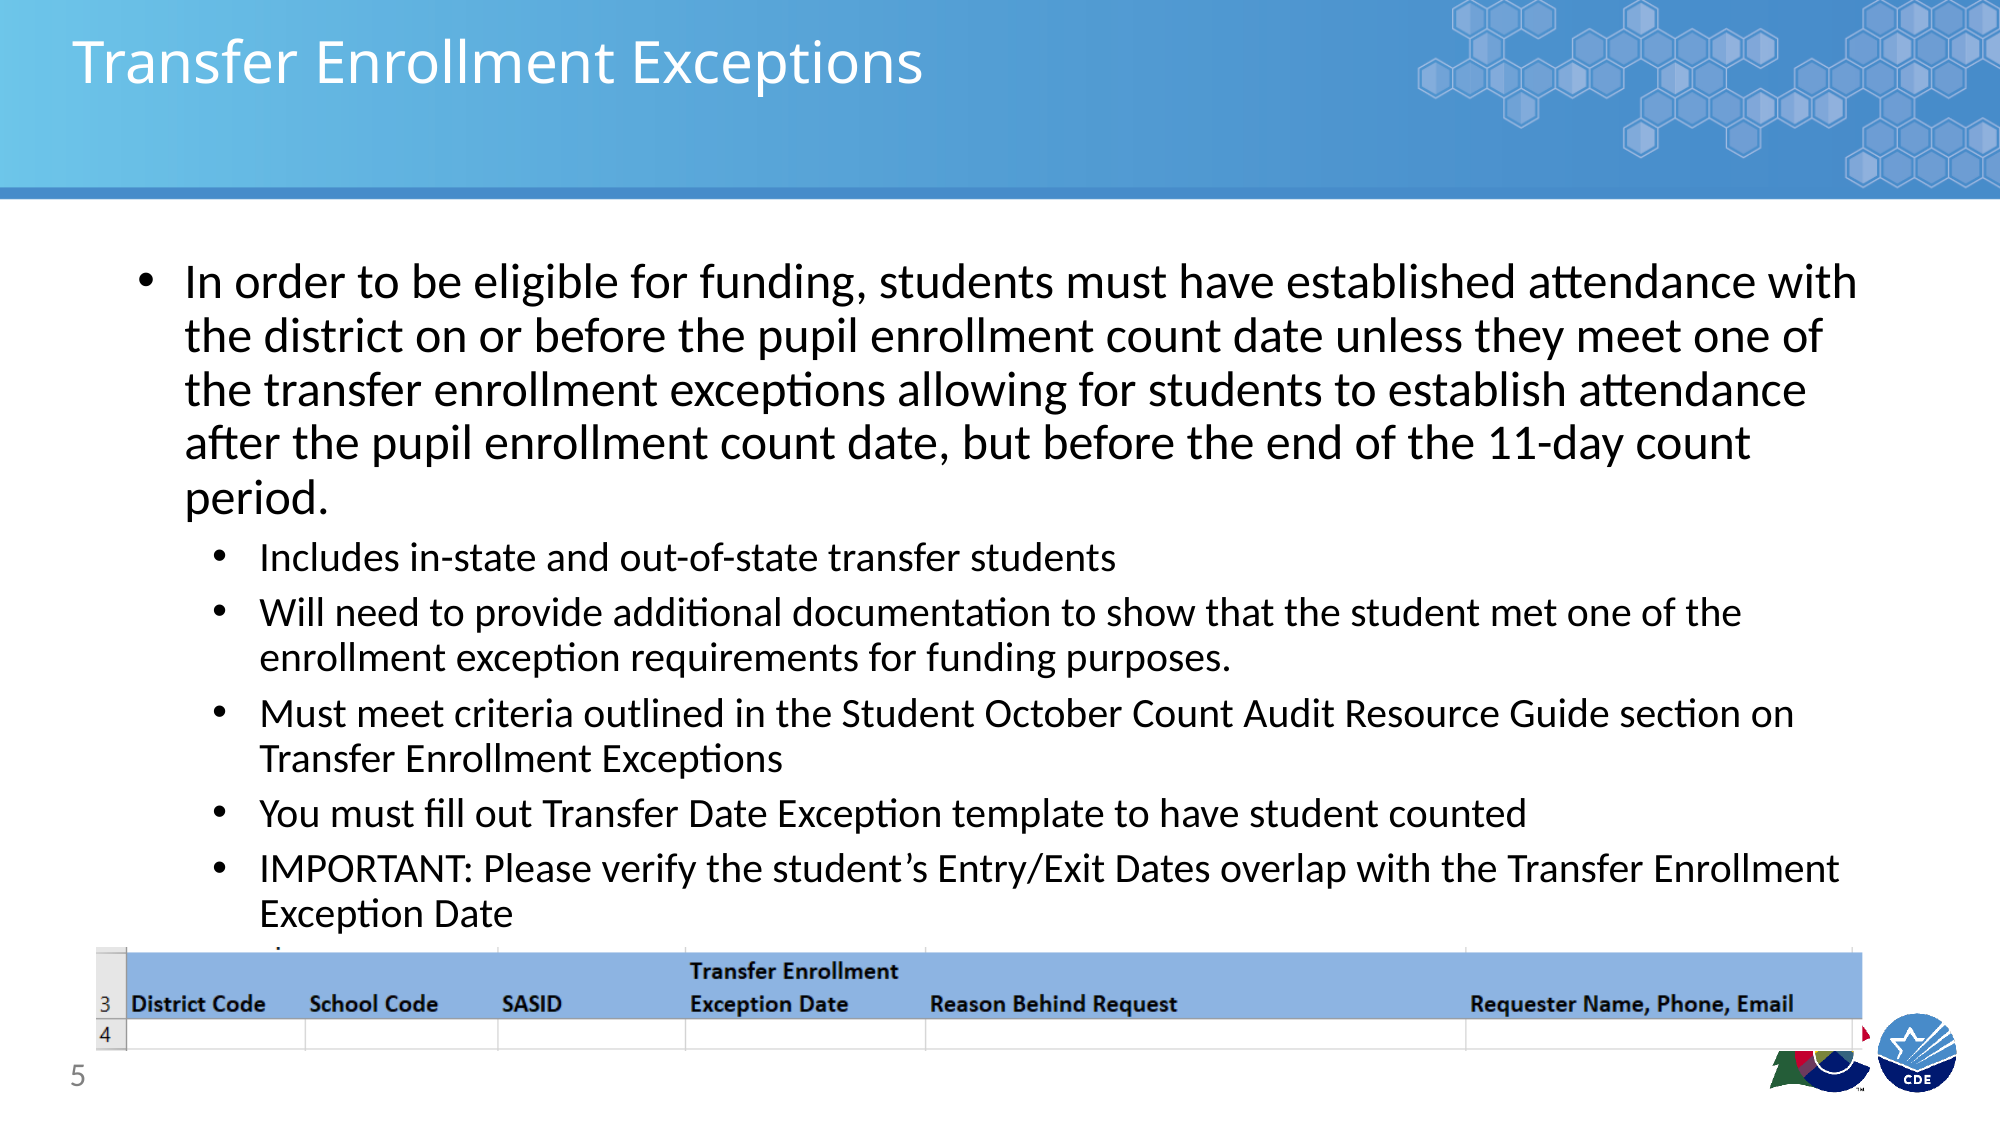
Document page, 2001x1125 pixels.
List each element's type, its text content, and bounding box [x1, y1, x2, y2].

title Transfer Enrollment Exceptions [72, 33, 1396, 182]
slide_number 5 [54, 1042, 505, 1103]
picture [0, 0, 2000, 200]
picture [96, 947, 1957, 1093]
list In order to be eligible for funding, students must have established attendance with the district on or before the pupil enrollment count date unless they meet one of the transfer enrollment exceptions allowing for students to establish attendance after the pupil enrollment count date, but before the end of the 11-day count period. Includes in-state and out-of-state transfer students Will need to provide additional documentation to show that the student met one of the enrollment exception requirements for funding purposes. Must meet criteria outlined in the Student October Count Audit Resource Guide section on Transfer Enrollment Exceptions You must fill out Transfer Date Exception template to have student counted IMPORTANT: Please verify the student’s Entry/Exit Dates overlap with the Transfer Enrollment Exception Date [137, 254, 1863, 947]
